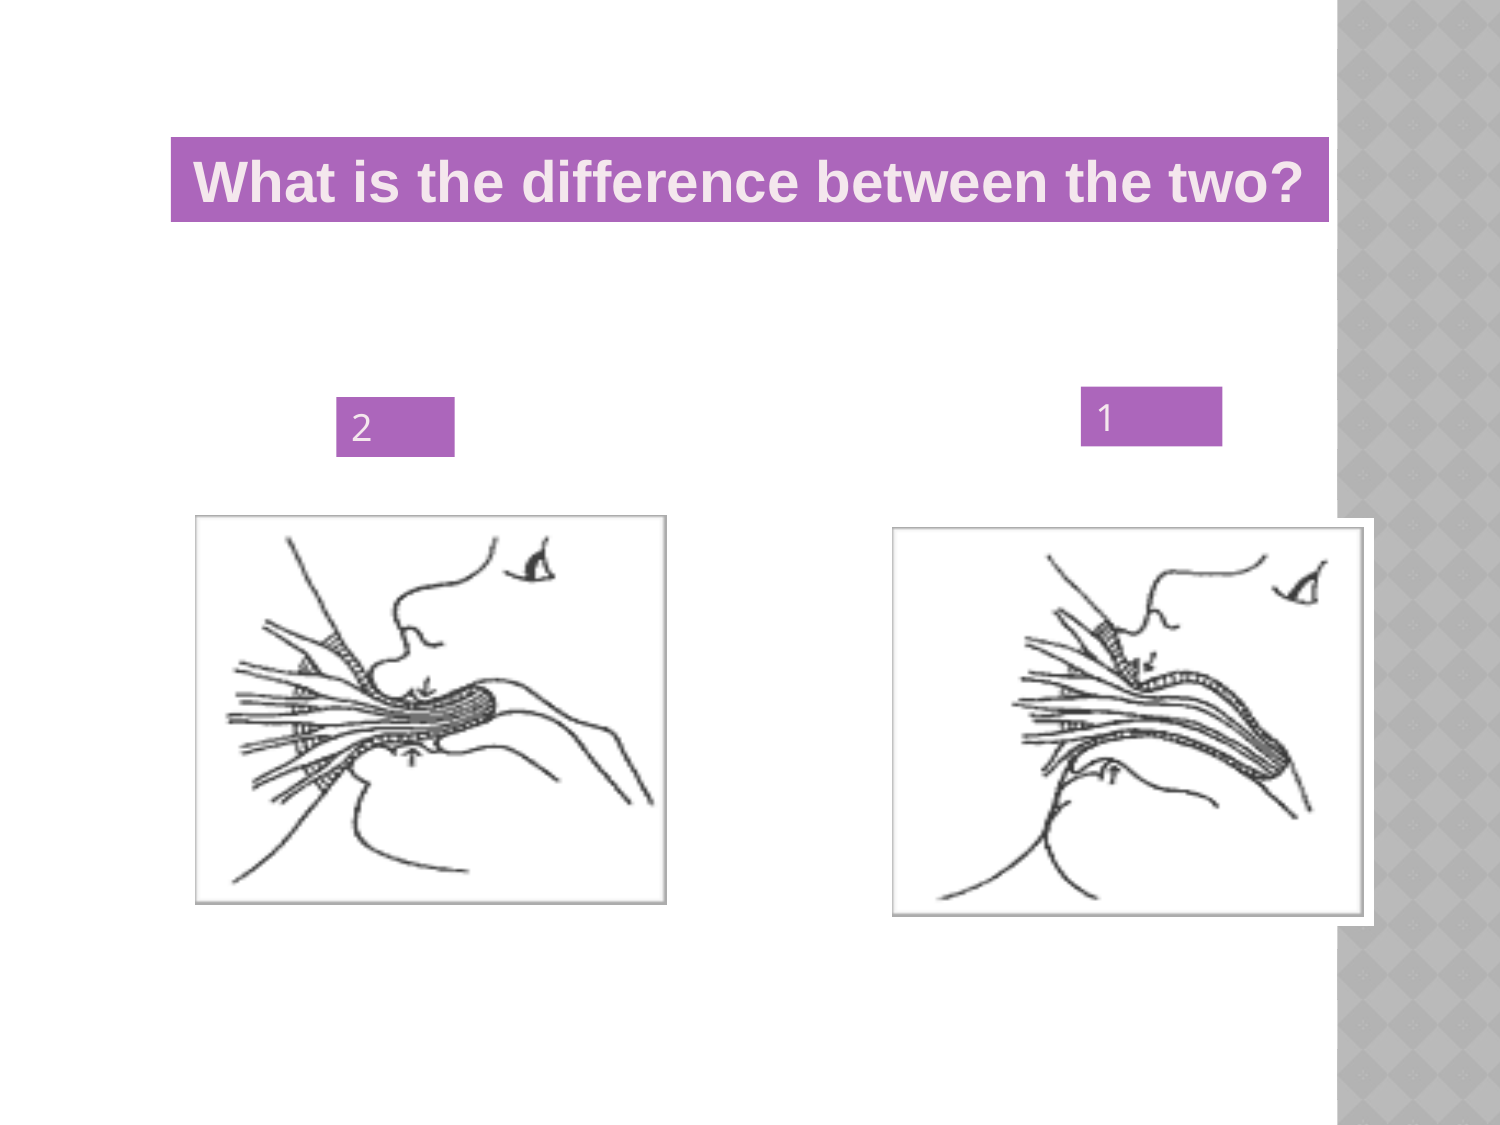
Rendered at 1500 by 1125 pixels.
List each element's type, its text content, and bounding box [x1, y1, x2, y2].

text_box 2 [336, 397, 455, 457]
text_box 1 [1080, 386, 1223, 447]
text_box What is the difference between the two? [170, 137, 1329, 222]
picture [891, 526, 1365, 918]
picture [194, 514, 668, 906]
